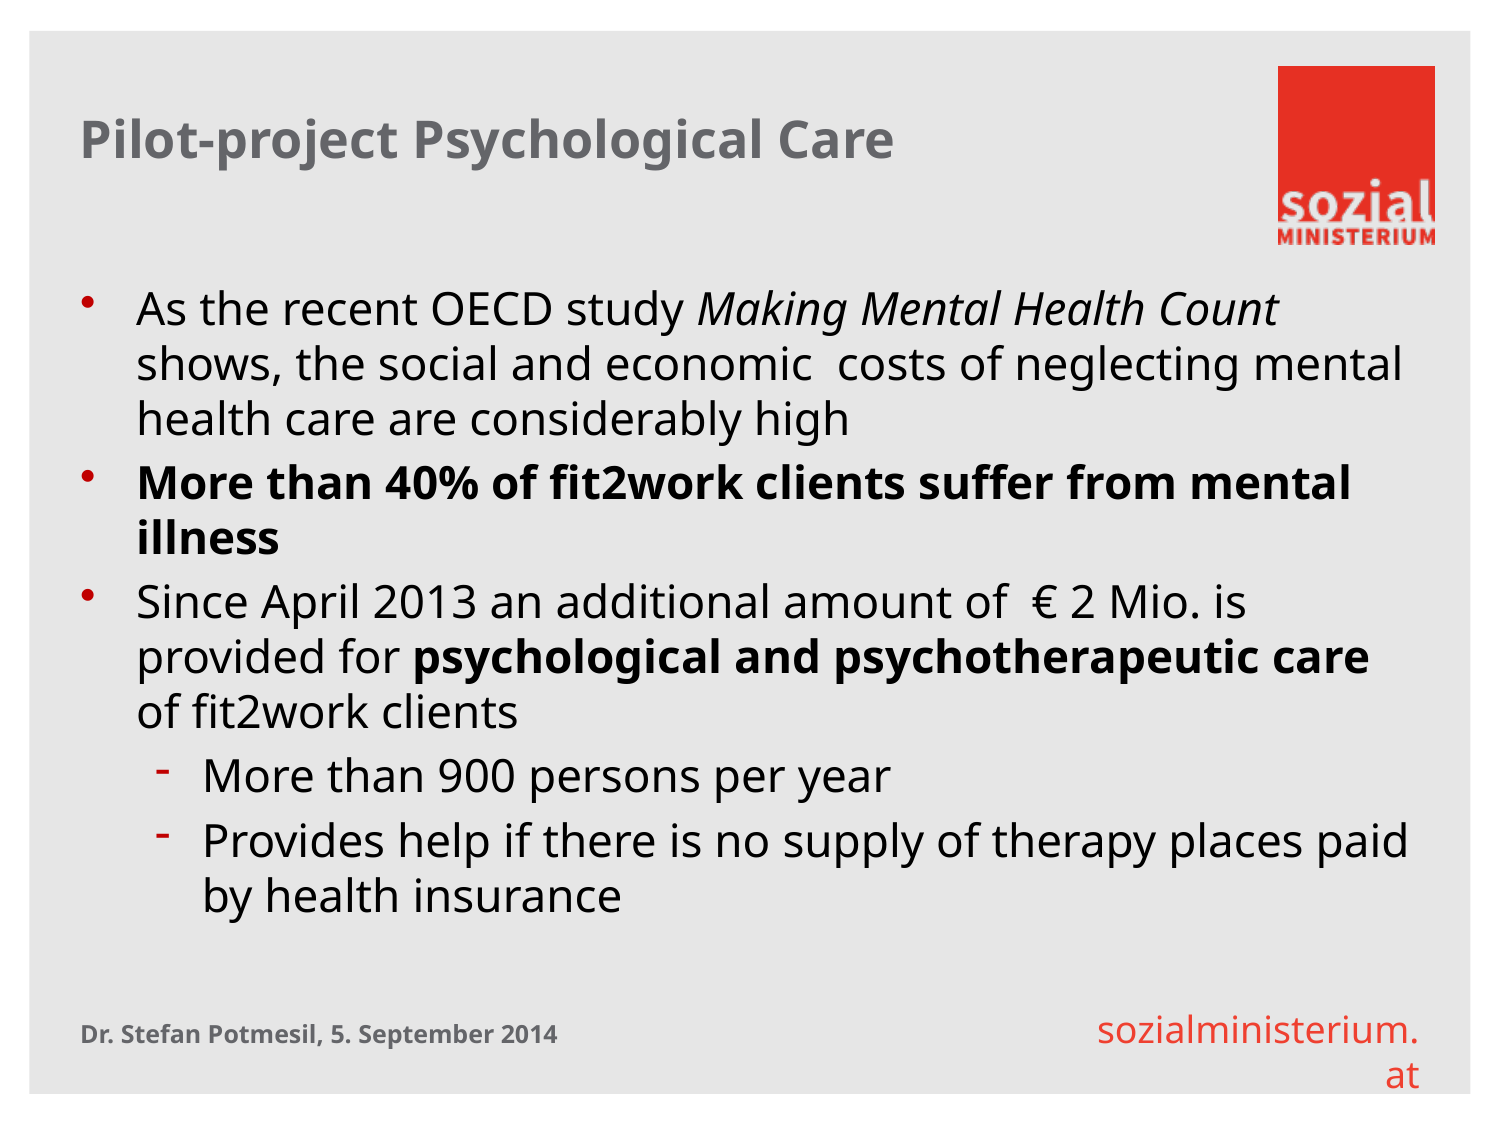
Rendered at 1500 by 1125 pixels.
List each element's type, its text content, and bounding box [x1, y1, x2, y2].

picture [1278, 66, 1435, 208]
list As the recent OECD study Making Mental Health Count shows, the social and economic costs of neglecting mental health care are considerably high More than 40% of fit2work clients suffer from mental illness Since April 2013 an additional amount of € 2 Mio. is provided for psychological and psychotherapeutic care of fit2work clients More than 900 persons per year Provides help if there is no supply of therapy places paid by health insurance [64, 208, 1436, 870]
title Pilot-project Psychological Care [64, 66, 1223, 208]
footer Dr. Stefan Potmesil, 5. September 2014 [64, 1011, 1058, 1090]
